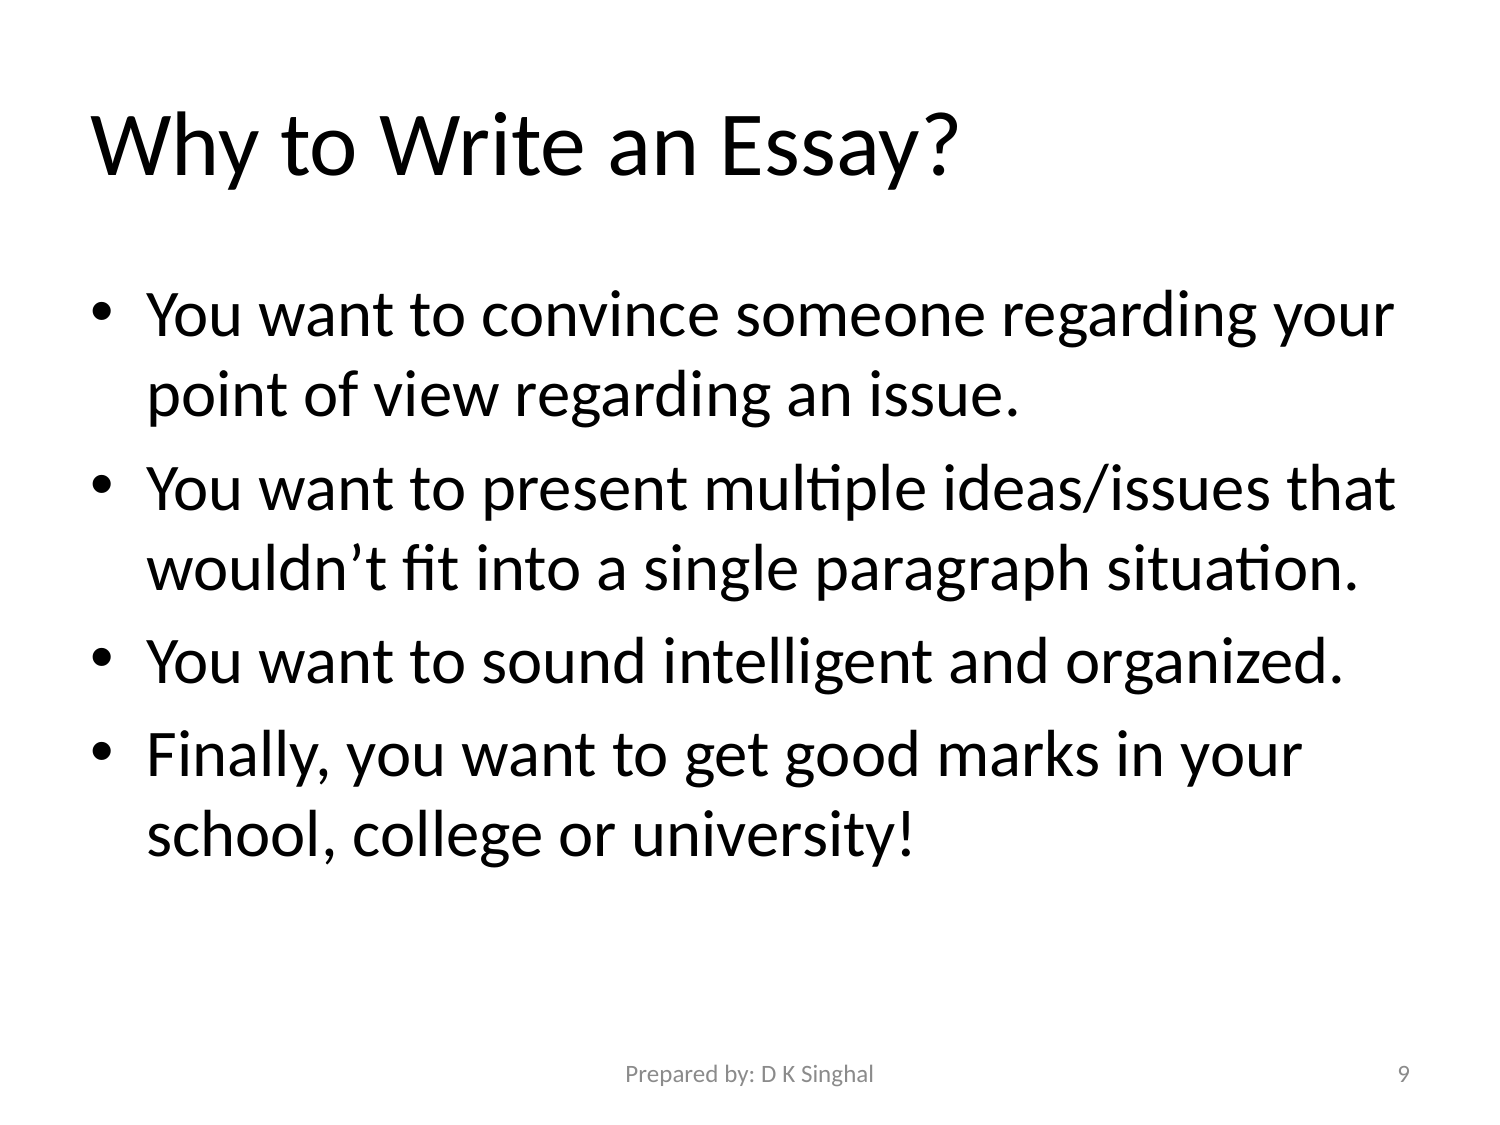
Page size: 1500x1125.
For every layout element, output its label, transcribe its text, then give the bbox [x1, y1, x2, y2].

list You want to convince someone regarding your point of view regarding an issue. You want to present multiple ideas/issues that wouldn’t fit into a single paragraph situation. You want to sound intelligent and organized. Finally, you want to get good marks in your school, college or university! [75, 262, 1425, 1005]
title Why to Write an Essay? [75, 45, 1425, 233]
footer Prepared by: D K Singhal [512, 1042, 988, 1103]
slide_number 9 [1074, 1042, 1425, 1103]
